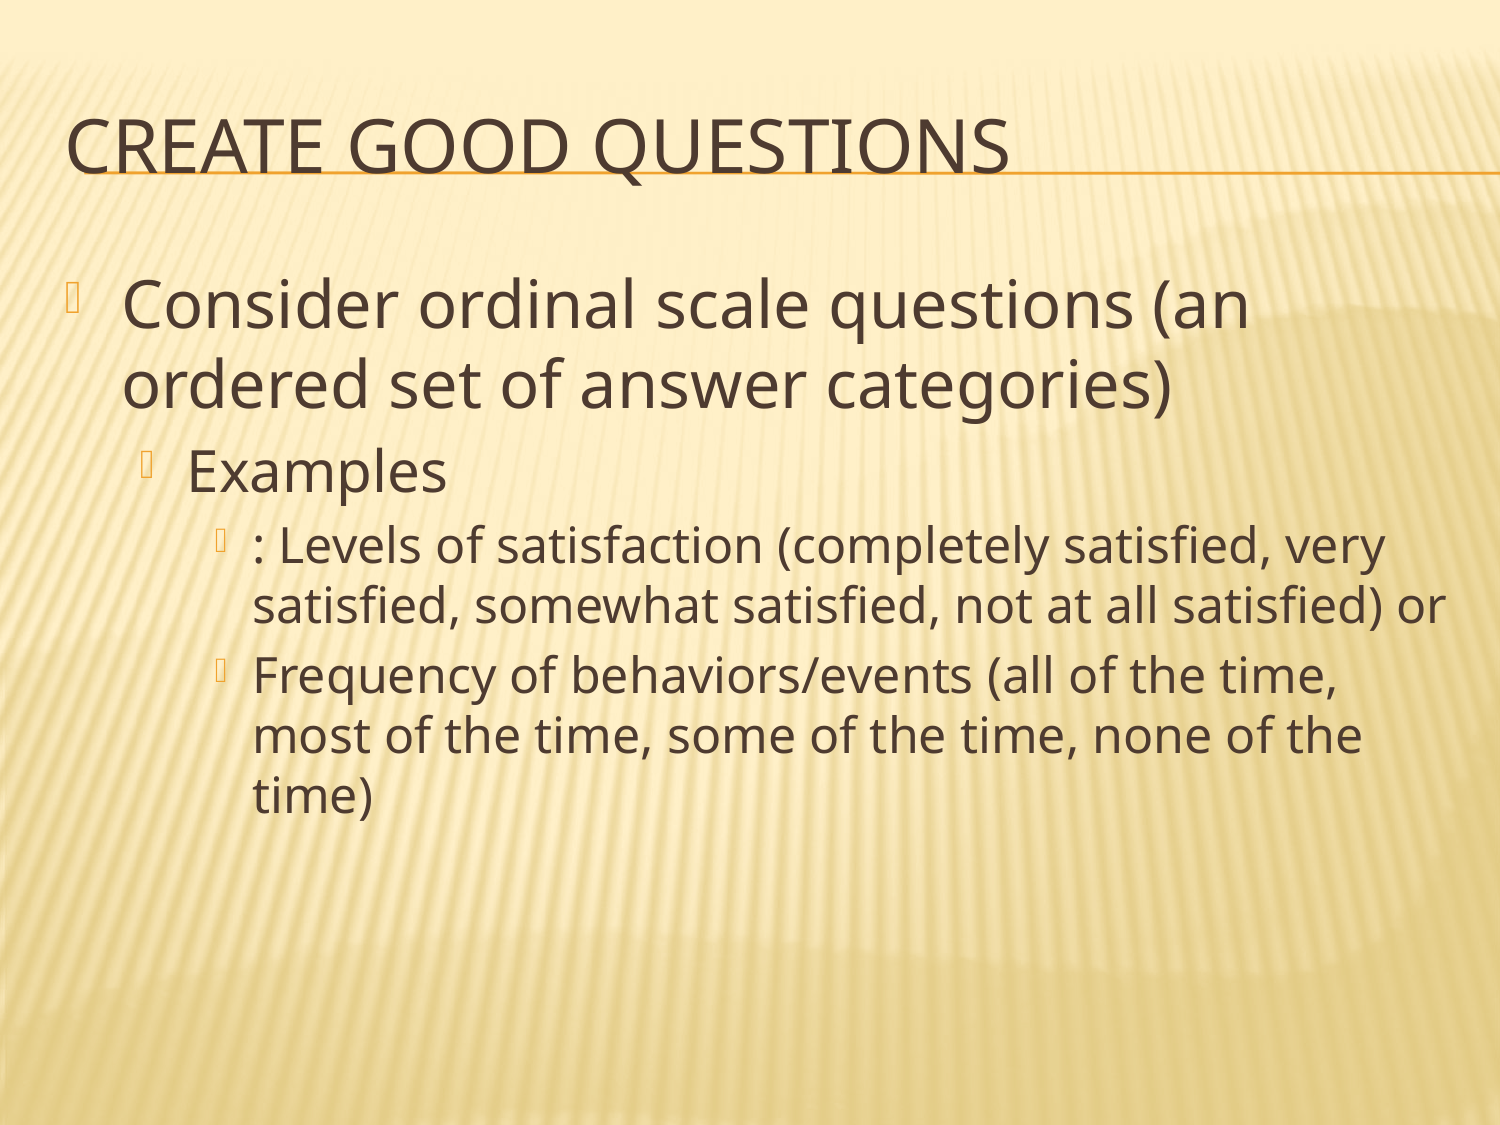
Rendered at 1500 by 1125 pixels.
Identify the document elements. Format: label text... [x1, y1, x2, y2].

list Consider ordinal scale questions (an ordered set of answer categories) Examples : Levels of satisfaction (completely satisfied, very satisfied, somewhat satisfied, not at all satisfied) or Frequency of behaviors/events (all of the time, most of the time, some of the time, none of the time) [50, 254, 1475, 998]
title Create good questions [50, 75, 1475, 213]
